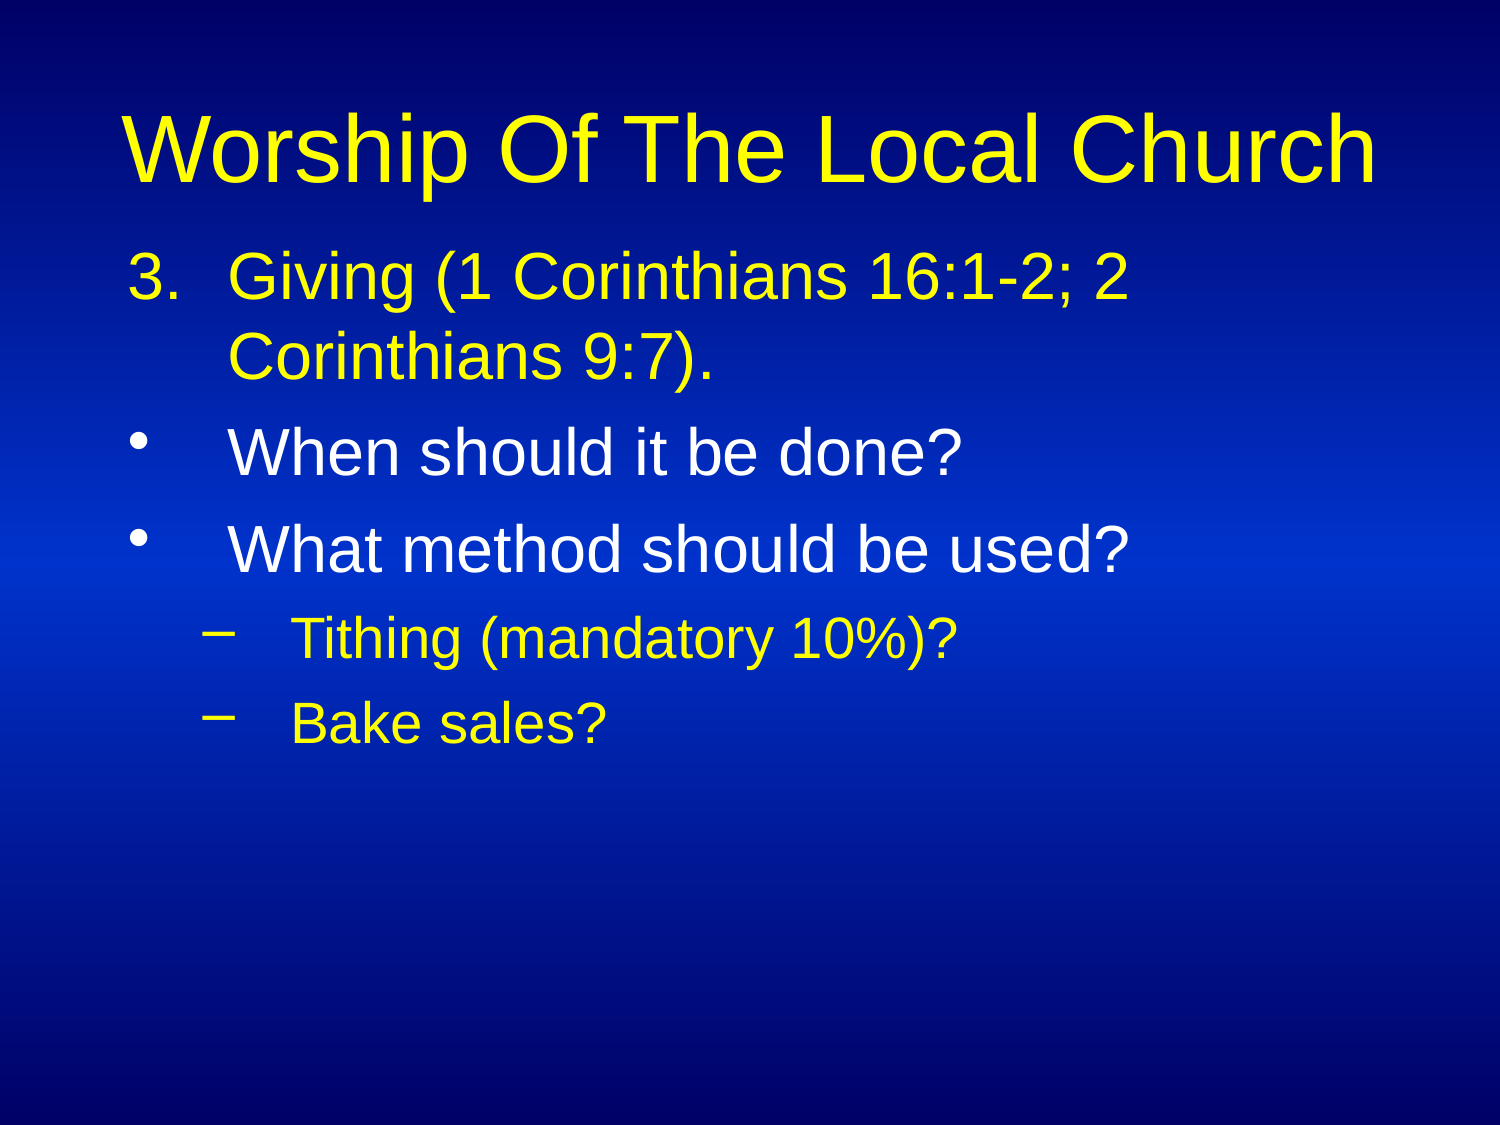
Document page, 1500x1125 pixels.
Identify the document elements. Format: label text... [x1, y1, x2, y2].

title Worship Of The Local Church [37, 50, 1463, 238]
list Giving (1 Corinthians 16:1-2; 2 Corinthians 9:7). When should it be done? What method should be used? Tithing (mandatory 10%)? Bake sales? [112, 224, 1463, 1125]
